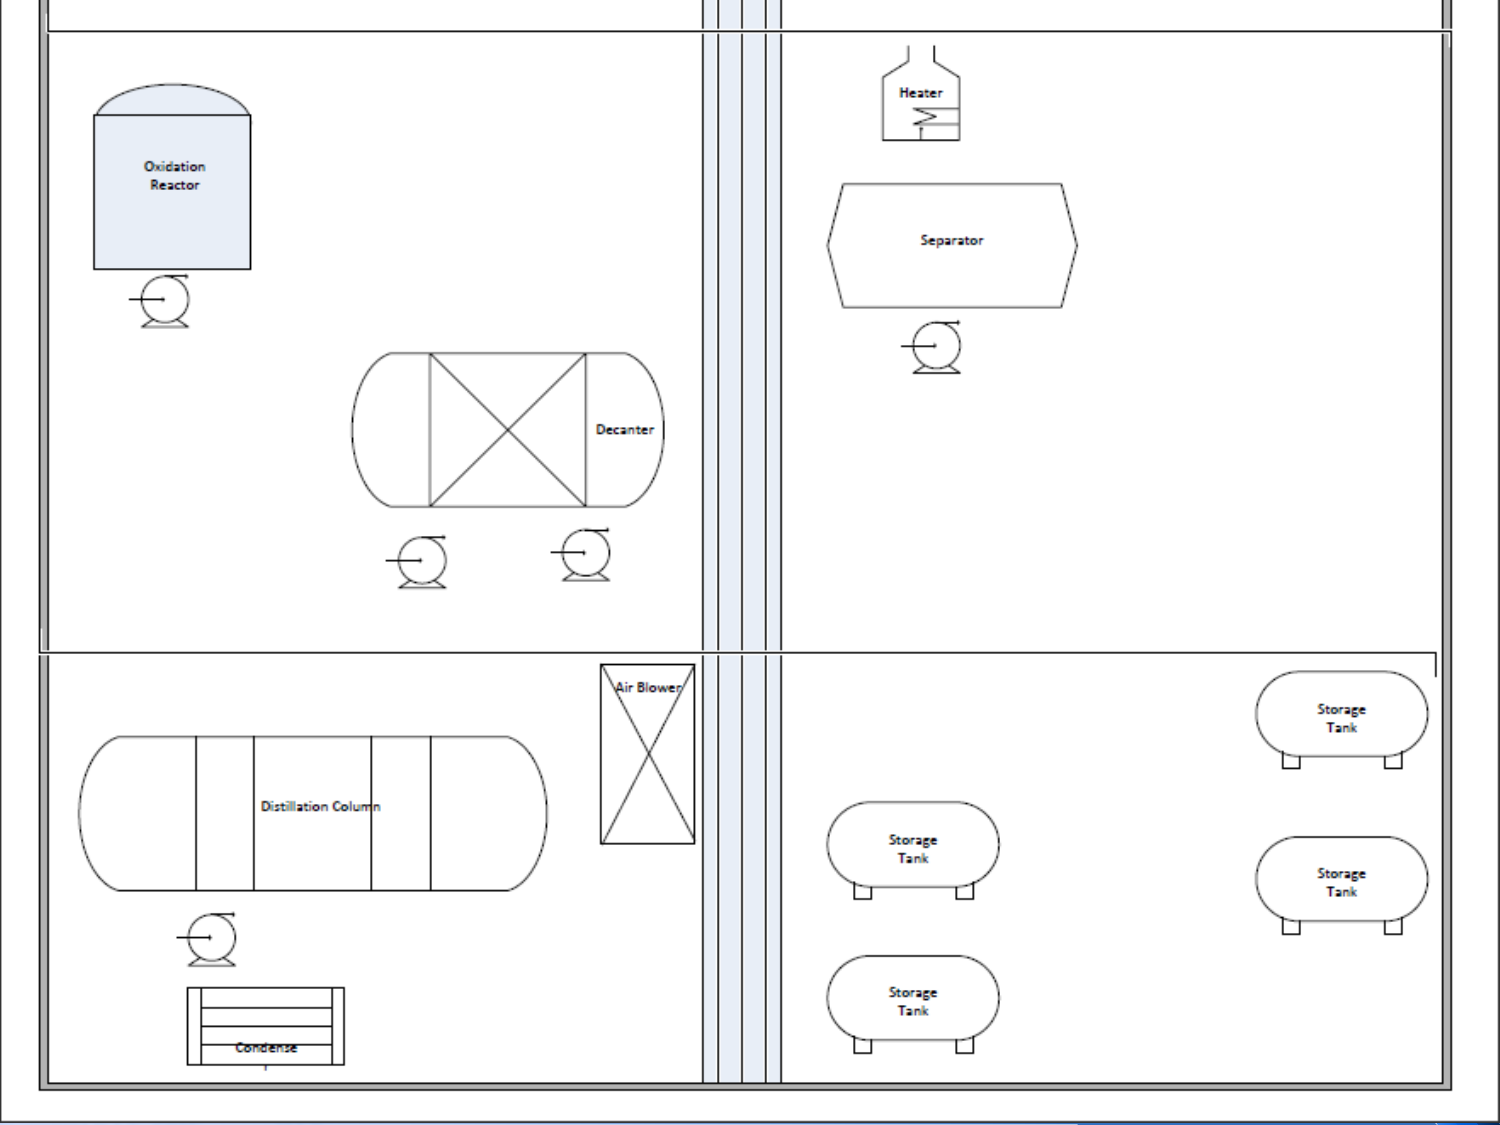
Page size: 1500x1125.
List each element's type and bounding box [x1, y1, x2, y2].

list [0, 0, 1500, 1123]
